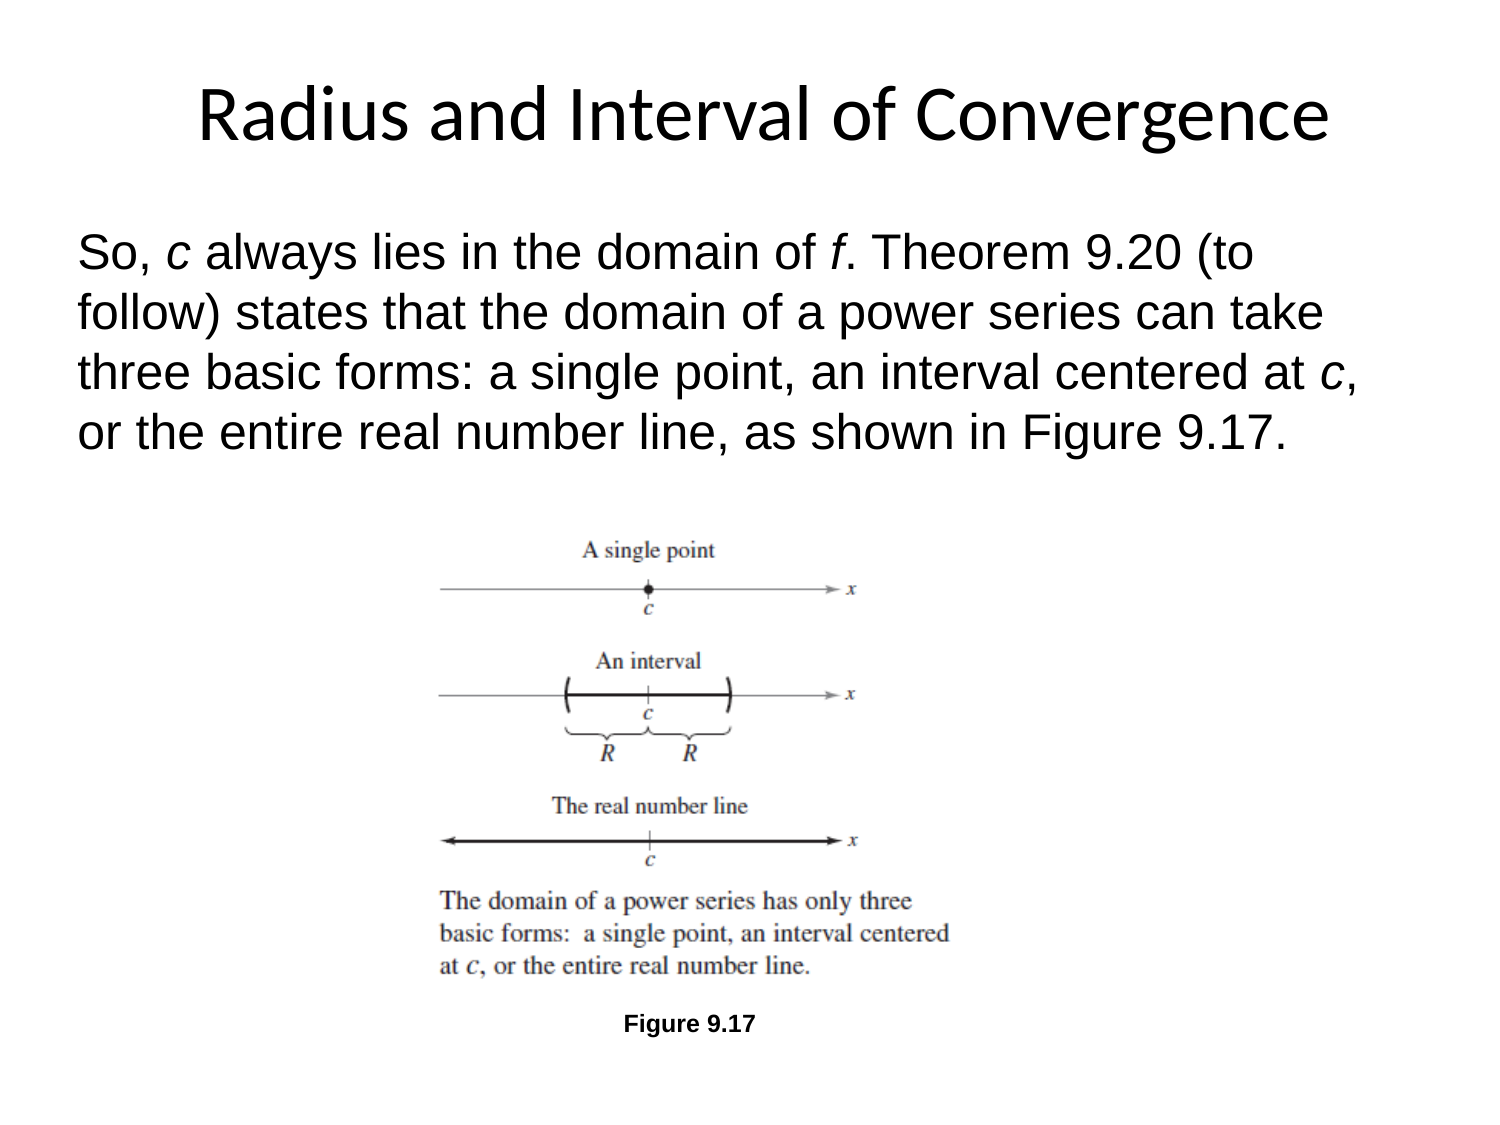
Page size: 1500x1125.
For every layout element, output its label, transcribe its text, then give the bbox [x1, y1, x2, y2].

picture [424, 524, 976, 985]
title Radius and Interval of Convergence [89, 52, 1440, 165]
text_box So, c always lies in the domain of f. Theorem 9.20 (to follow) states that the domain of a power series can take three basic forms: a single point, an interval centered at c, or the entire real number line, as shown in Figure 9.17. [62, 212, 1388, 468]
text_box Figure 9.17 [608, 999, 772, 1045]
